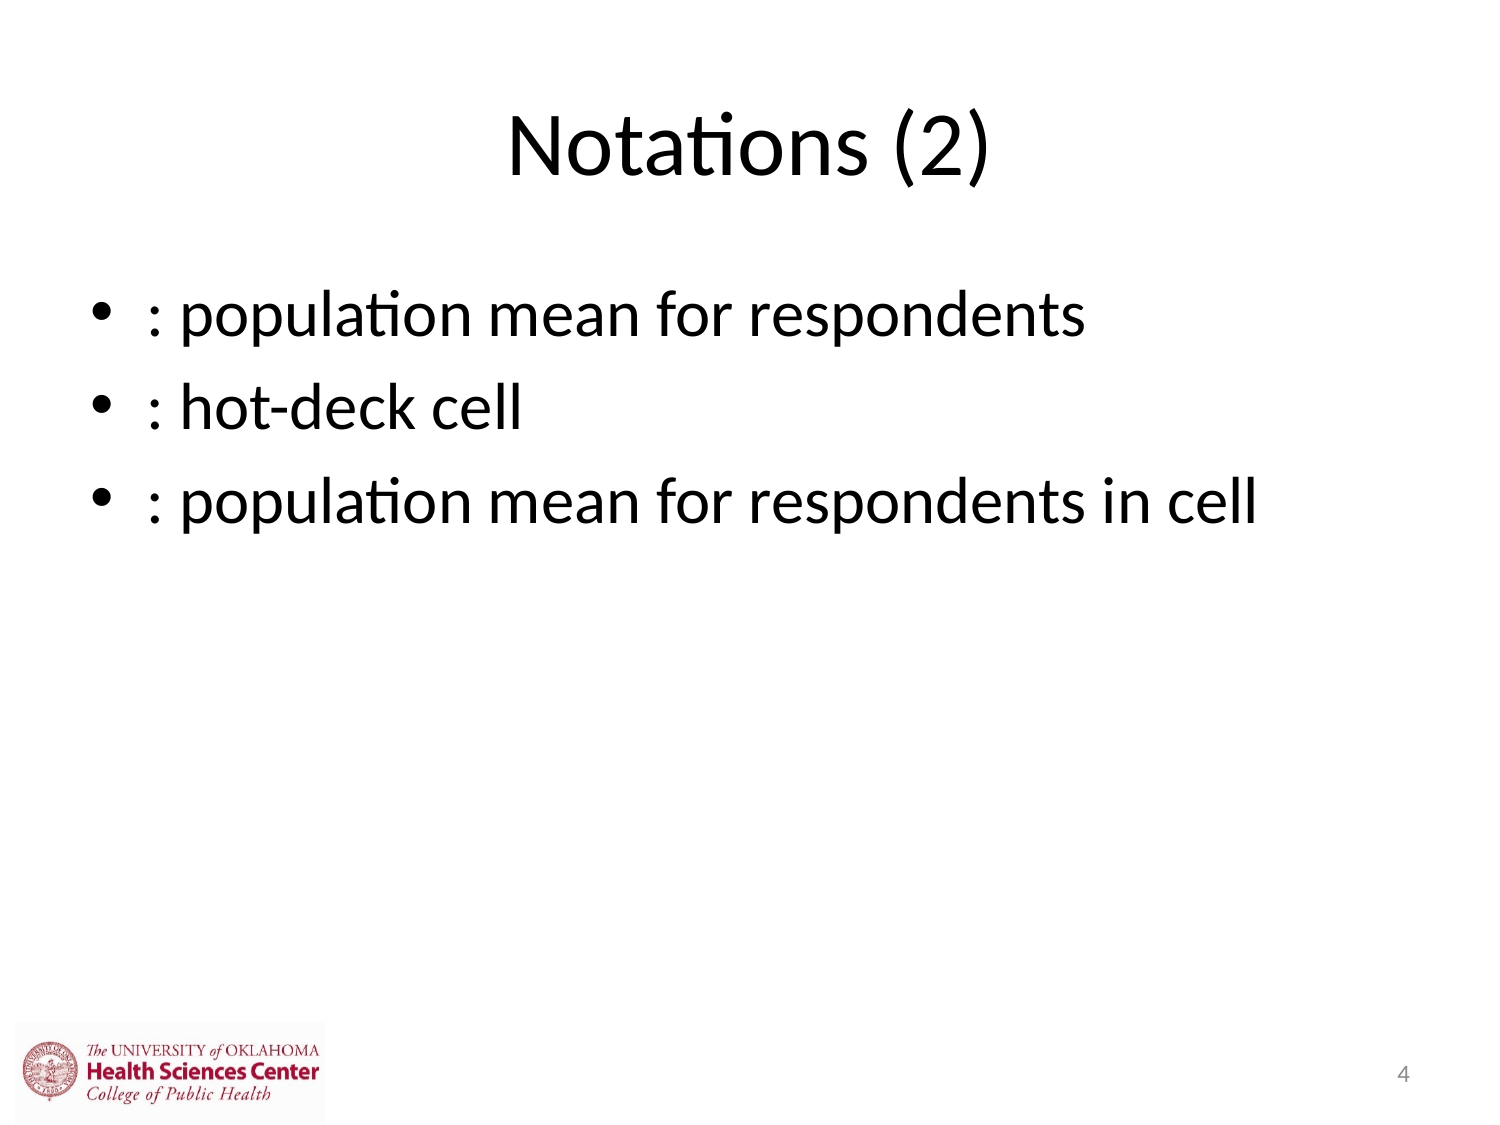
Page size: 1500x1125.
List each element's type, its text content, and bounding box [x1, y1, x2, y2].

title Notations (2) [75, 45, 1425, 233]
slide_number 4 [1074, 1042, 1425, 1103]
picture [15, 1022, 325, 1125]
